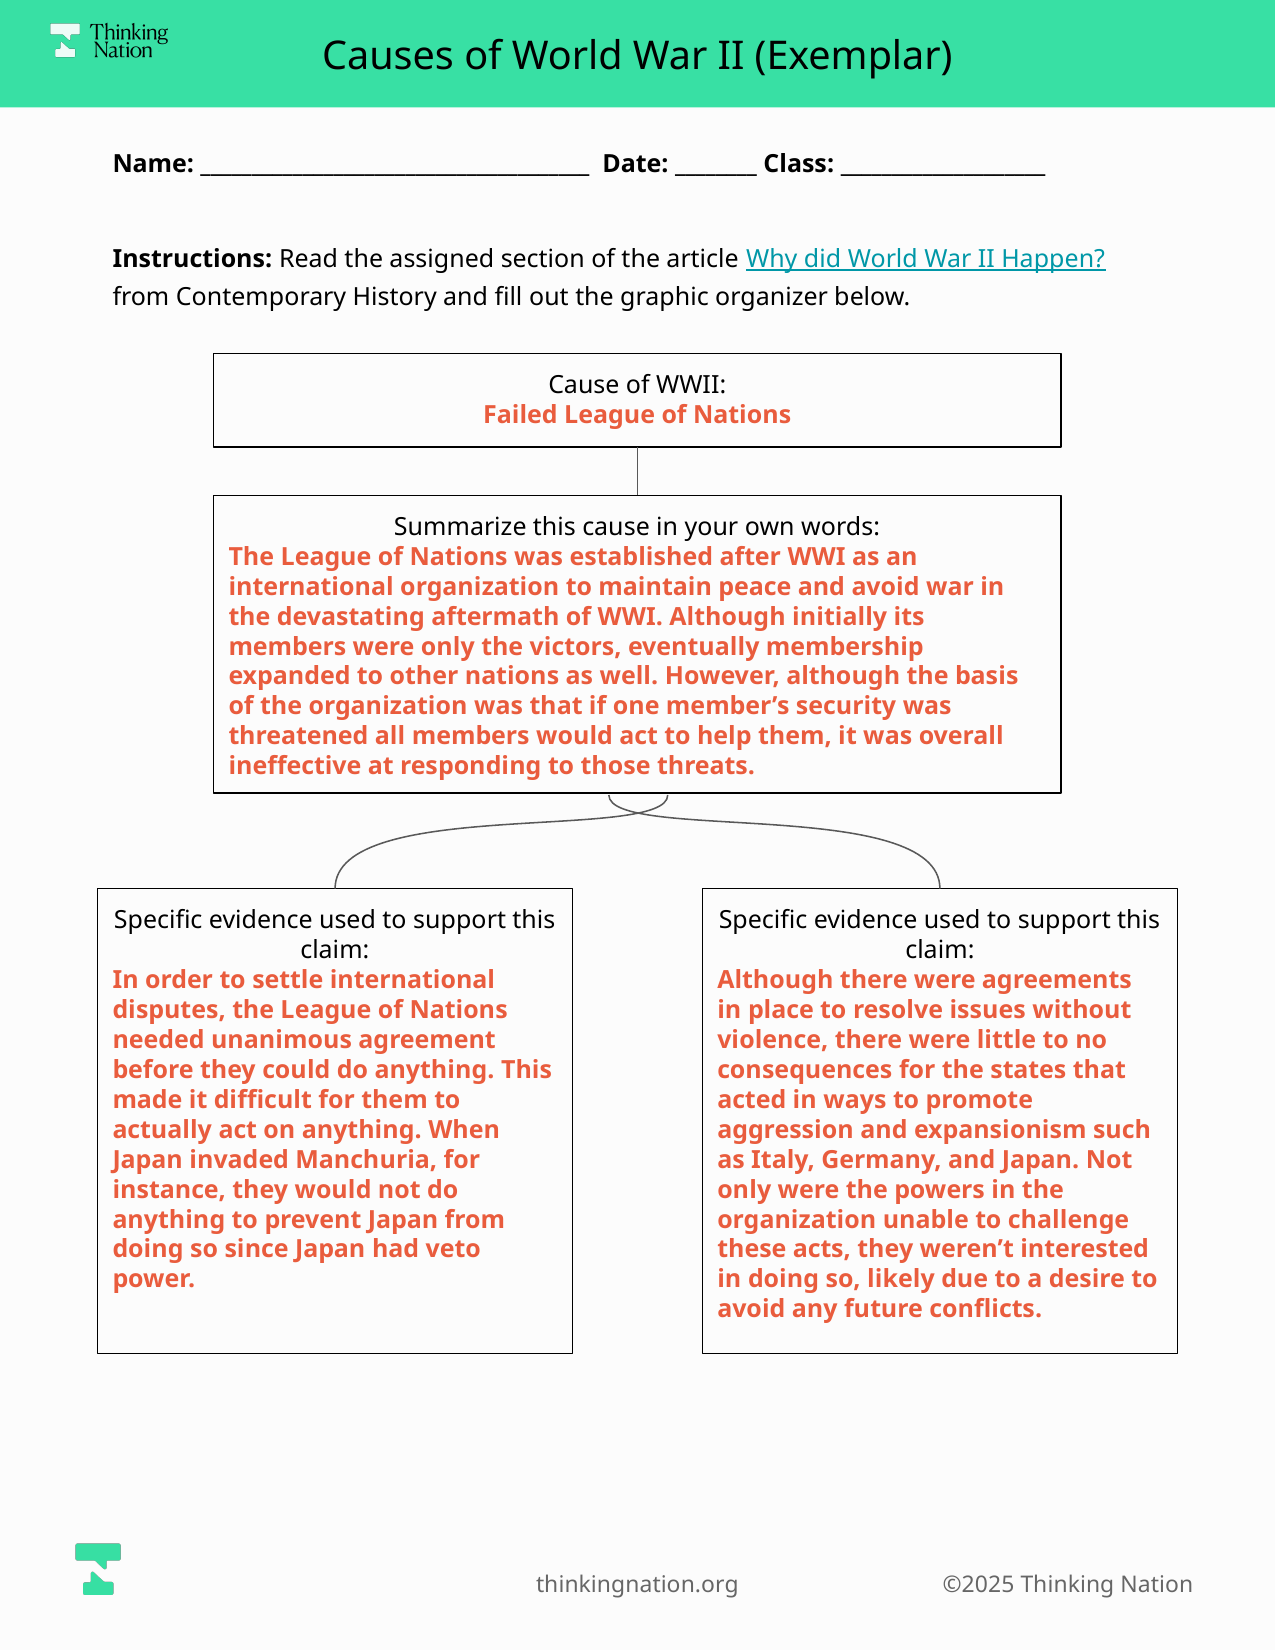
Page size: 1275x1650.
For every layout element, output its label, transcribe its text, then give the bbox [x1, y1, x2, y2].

text_box ©2025 Thinking Nation [907, 1553, 1210, 1605]
text_box Cause of WWII: Failed League of Nations [213, 353, 1062, 448]
text_box thinkingnation.org [486, 1553, 789, 1605]
text_box Specific evidence used to support this claim: In order to settle international disputes, the League of Nations needed unanimous agreement before they could do anything. This made it difficult for them to actually act on anything. When Japan invaded Manchuria, for instance, they would not do anything to prevent Japan from doing so since Japan had veto power. [97, 888, 573, 1354]
text_box Summarize this cause in your own words: The League of Nations was established after WWI as an international organization to maintain peace and avoid war in the devastating aftermath of WWI. Although initially its members were only the victors, eventually membership expanded to other nations as well. However, although the basis of the organization was that if one member’s security was threatened all members would act to help them, it was overall ineffective at responding to those threats. [213, 495, 1062, 794]
text_box Specific evidence used to support this claim: Although there were agreements in place to resolve issues without violence, there were little to no consequences for the states that acted in ways to promote aggression and expansionism such as Italy, Germany, and Japan. Not only were the powers in the organization unable to challenge these acts, they weren’t interested in doing so, likely due to a desire to avoid any future conflicts. [702, 888, 1178, 1354]
text_box Causes of World War II (Exemplar) [0, 0, 1275, 108]
text_box Name: ______________________________________ Date: ________ Class: ____________________ Instructions: Read the assigned section of the article Why did World War II Happen? from Contemporary History and fill out the graphic organizer below. [97, 132, 1178, 361]
picture [62, 1533, 134, 1605]
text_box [669, 794, 941, 889]
picture [36, 12, 172, 69]
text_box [334, 794, 668, 889]
